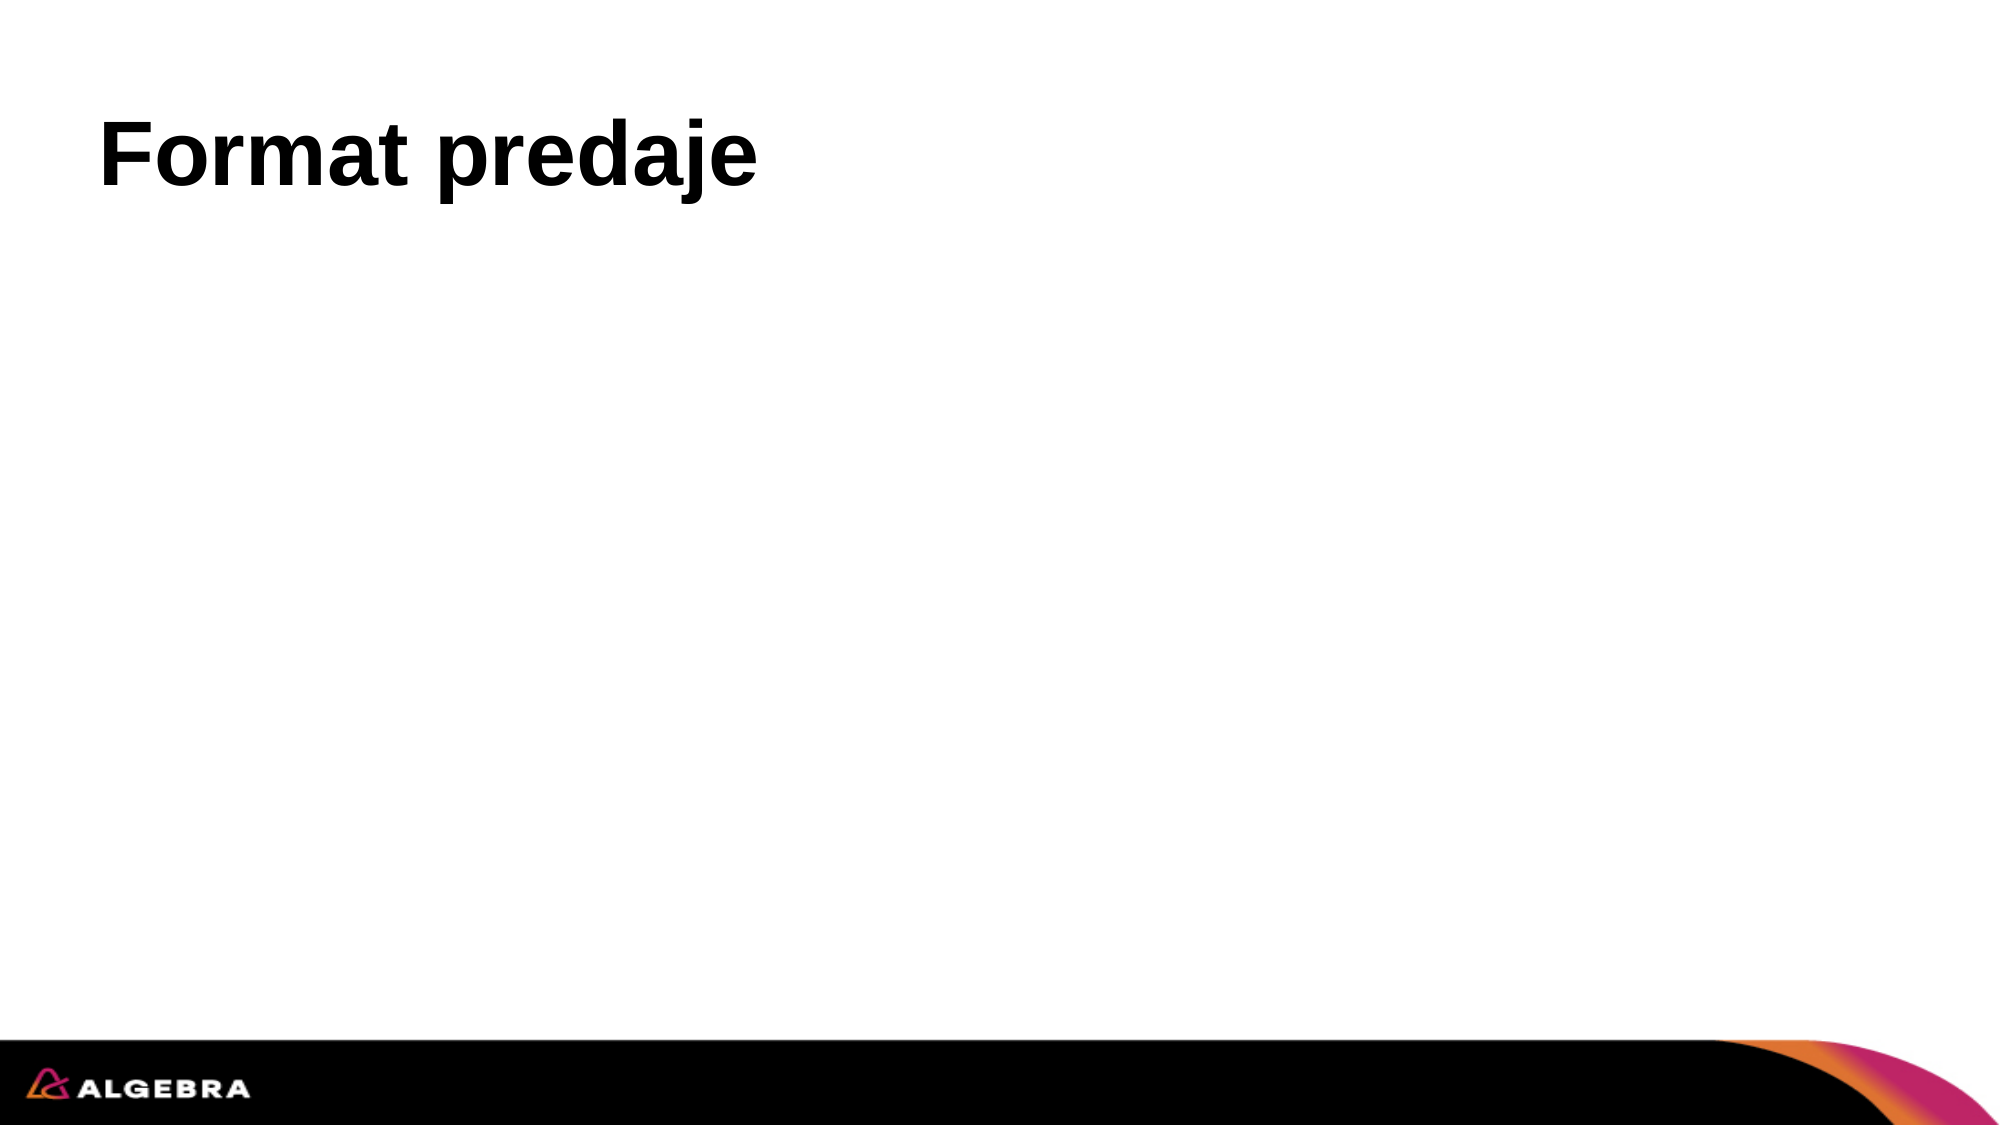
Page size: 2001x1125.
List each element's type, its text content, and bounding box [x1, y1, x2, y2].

picture [0, 0, 2001, 1125]
title Format predaje [98, 81, 1910, 213]
